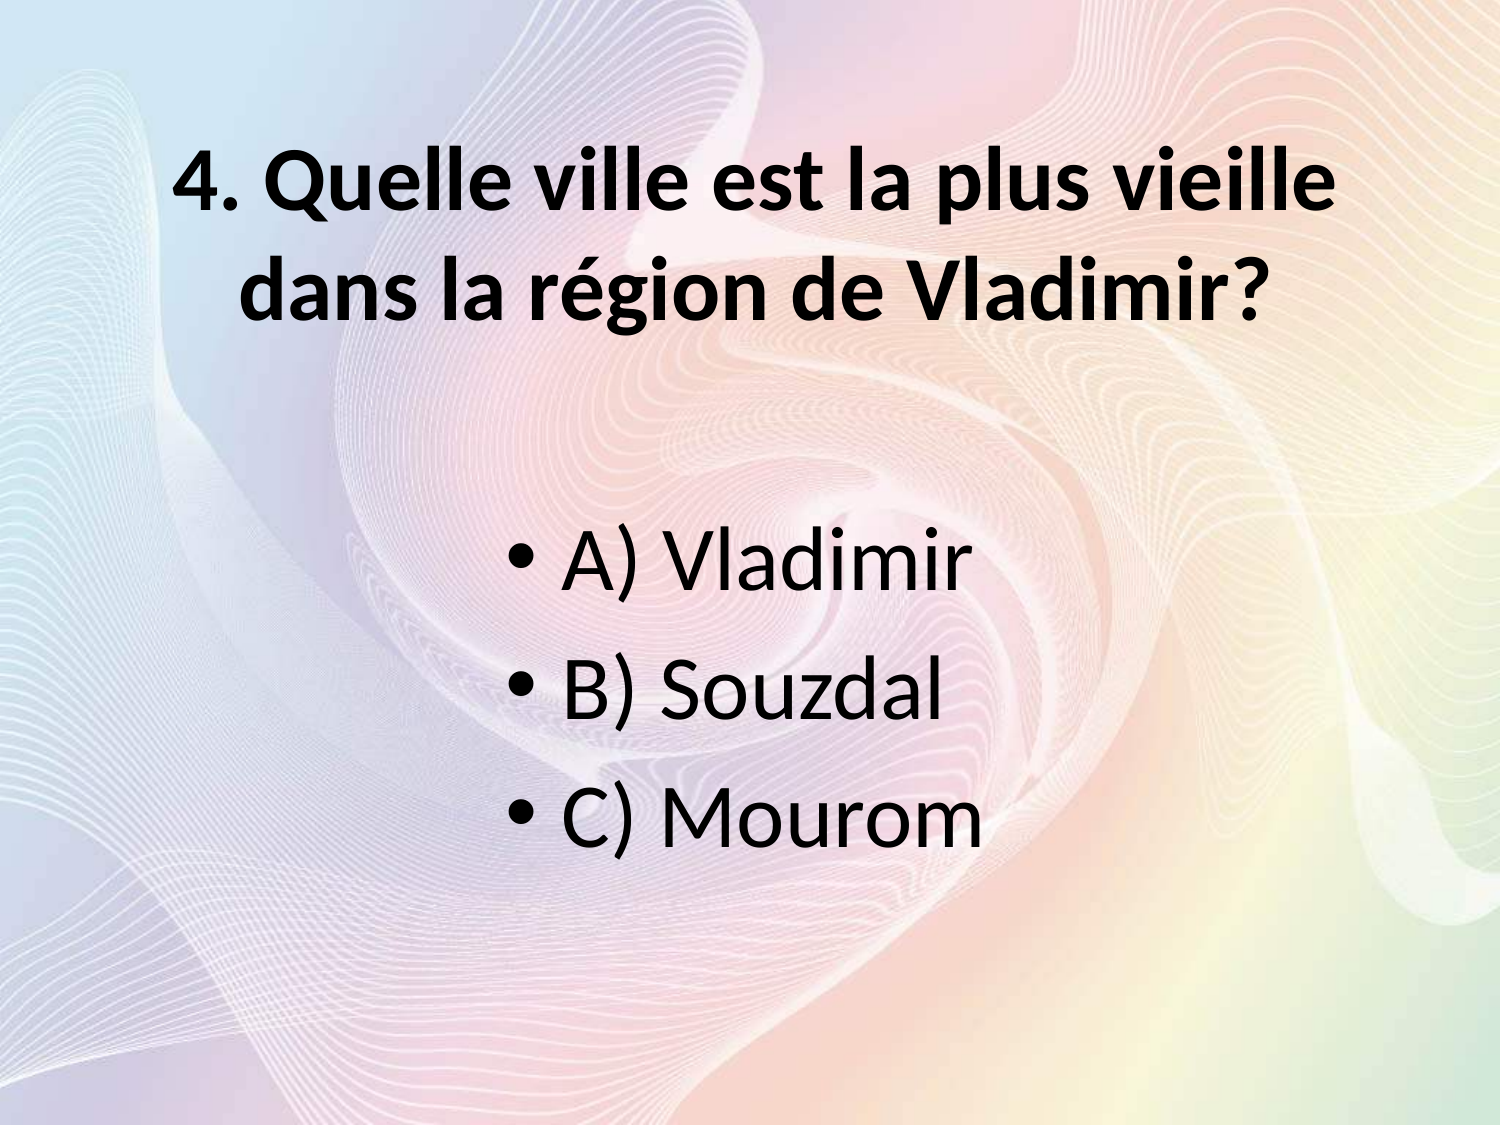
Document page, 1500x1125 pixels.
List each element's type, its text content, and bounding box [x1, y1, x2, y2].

picture [0, 0, 1500, 1125]
title 4. Quelle ville est la plus vieille dans la région de Vladimir? [82, 93, 1430, 364]
list A) Vladimir B) Souzdal C) Mourom [490, 491, 1118, 975]
